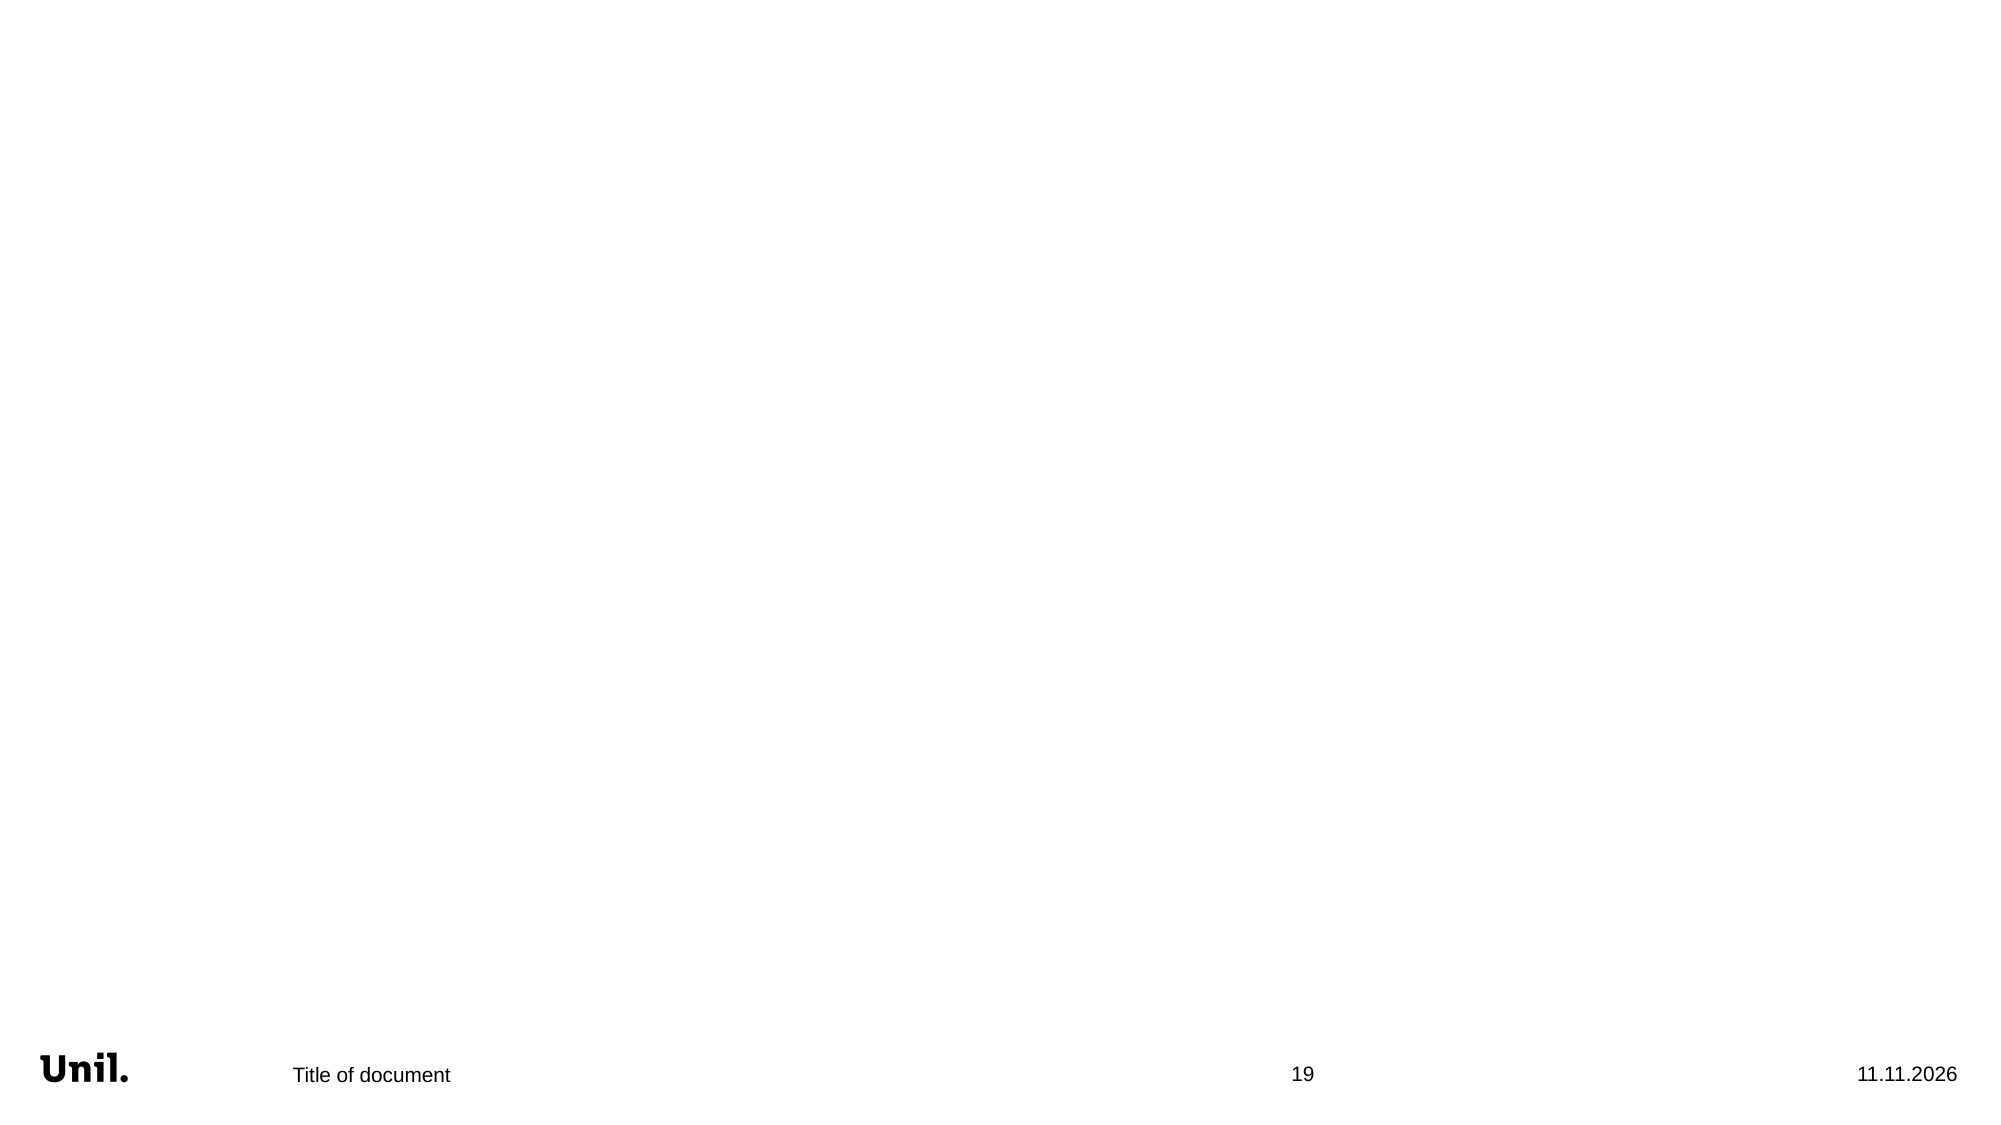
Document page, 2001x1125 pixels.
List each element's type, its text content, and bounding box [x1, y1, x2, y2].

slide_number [1789, 1026, 1958, 1086]
footer Title of document [292, 1011, 1048, 1087]
picture [27, 1042, 141, 1095]
slide_number 19 [1250, 1037, 1355, 1086]
